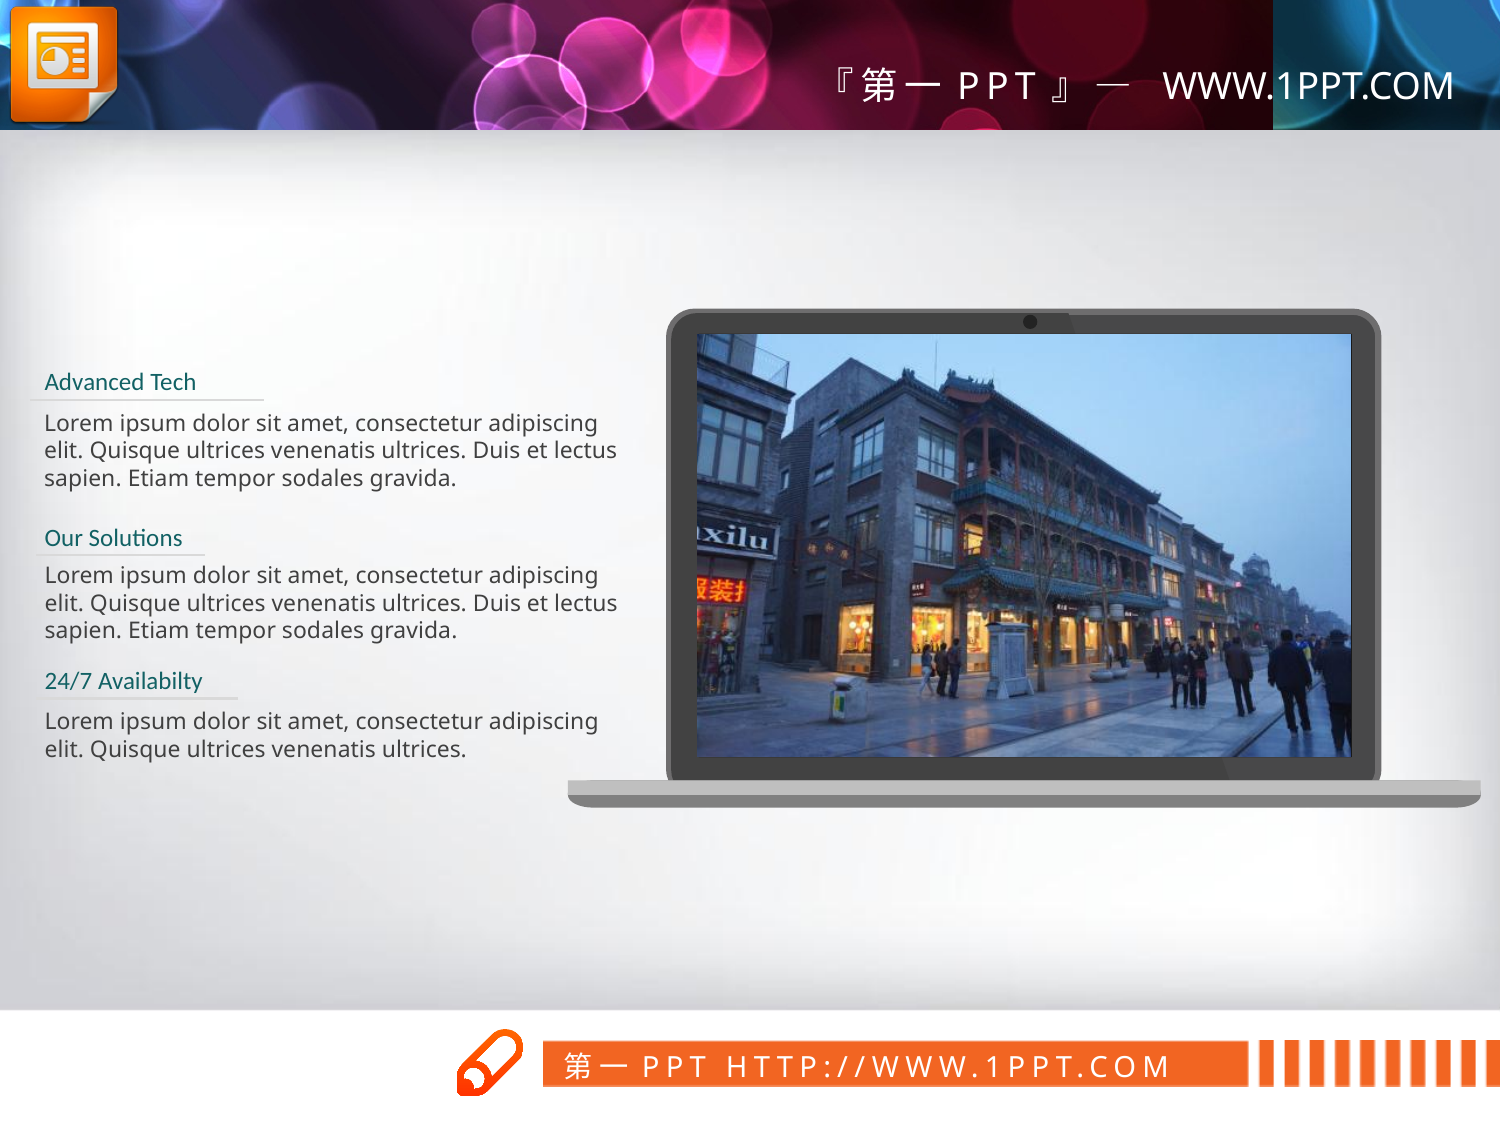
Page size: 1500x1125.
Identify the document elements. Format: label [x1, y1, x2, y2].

picture [543, 1040, 1500, 1087]
text_box [29, 357, 657, 500]
text_box [567, 311, 1482, 808]
text_box [29, 656, 657, 771]
text_box [29, 513, 657, 653]
picture [0, 0, 1500, 1012]
